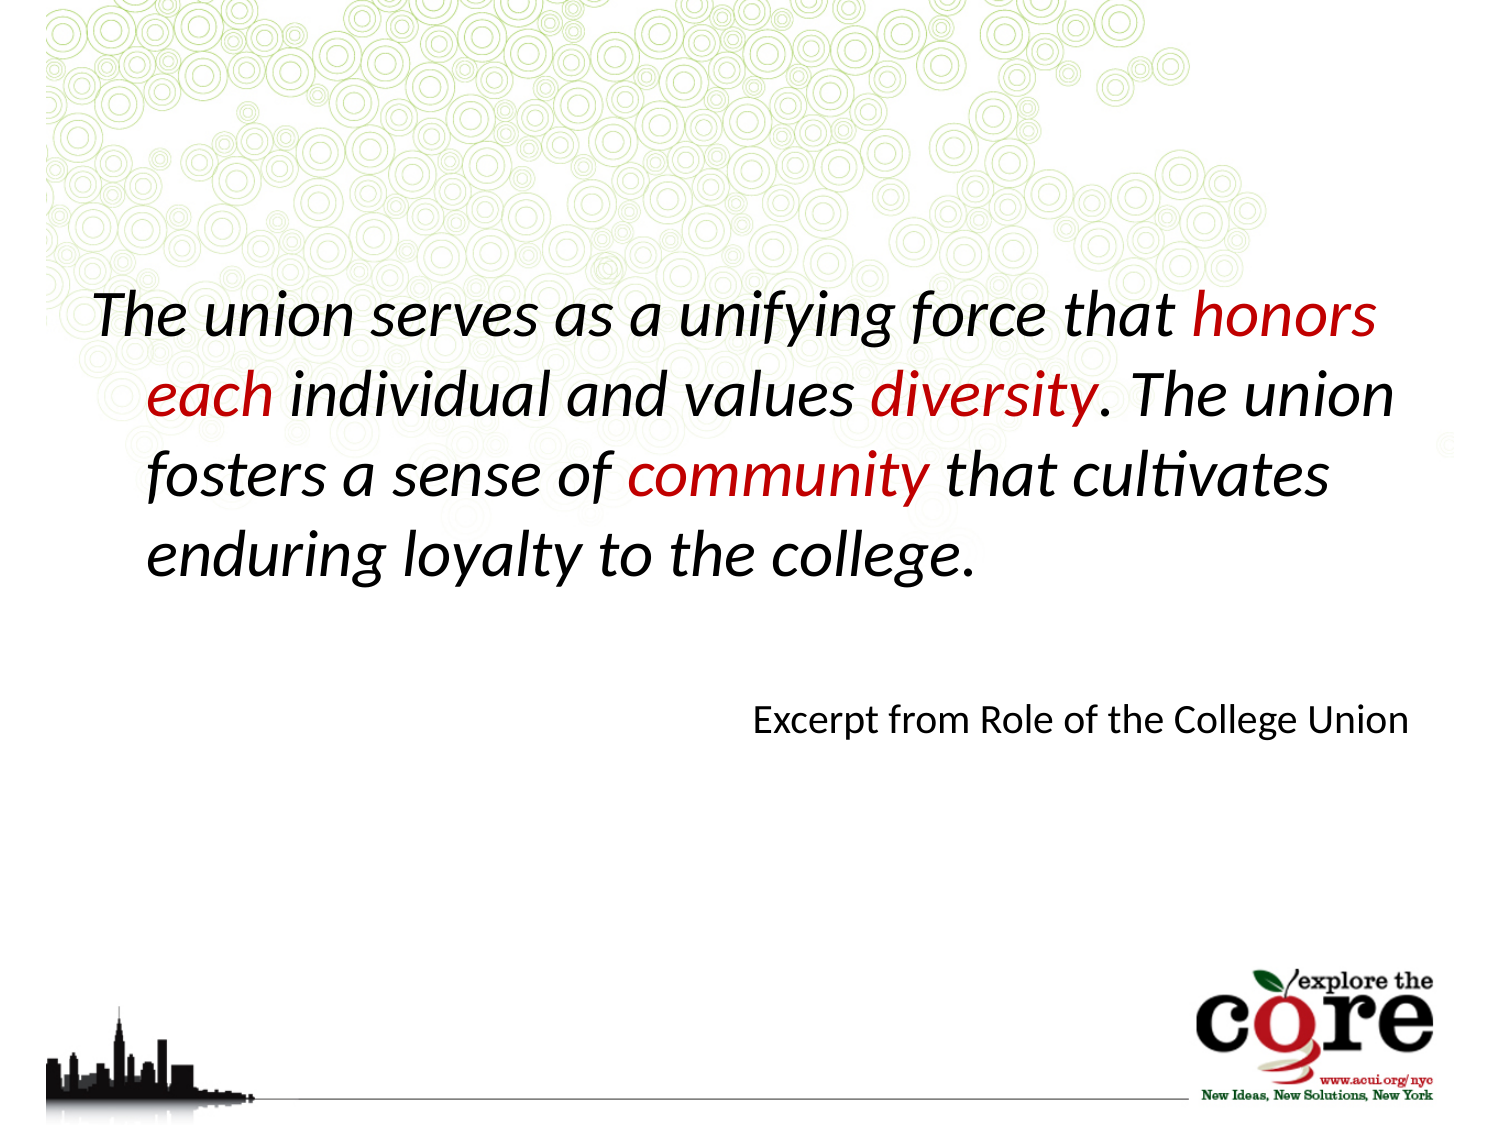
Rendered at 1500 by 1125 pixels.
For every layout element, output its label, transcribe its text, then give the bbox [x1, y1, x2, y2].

list The union serves as a unifying force that honors each individual and values diversity. The union fosters a sense of community that cultivates enduring loyalty to the college. Excerpt from Role of the College Union [74, 262, 1426, 1006]
picture [46, 0, 1454, 1125]
